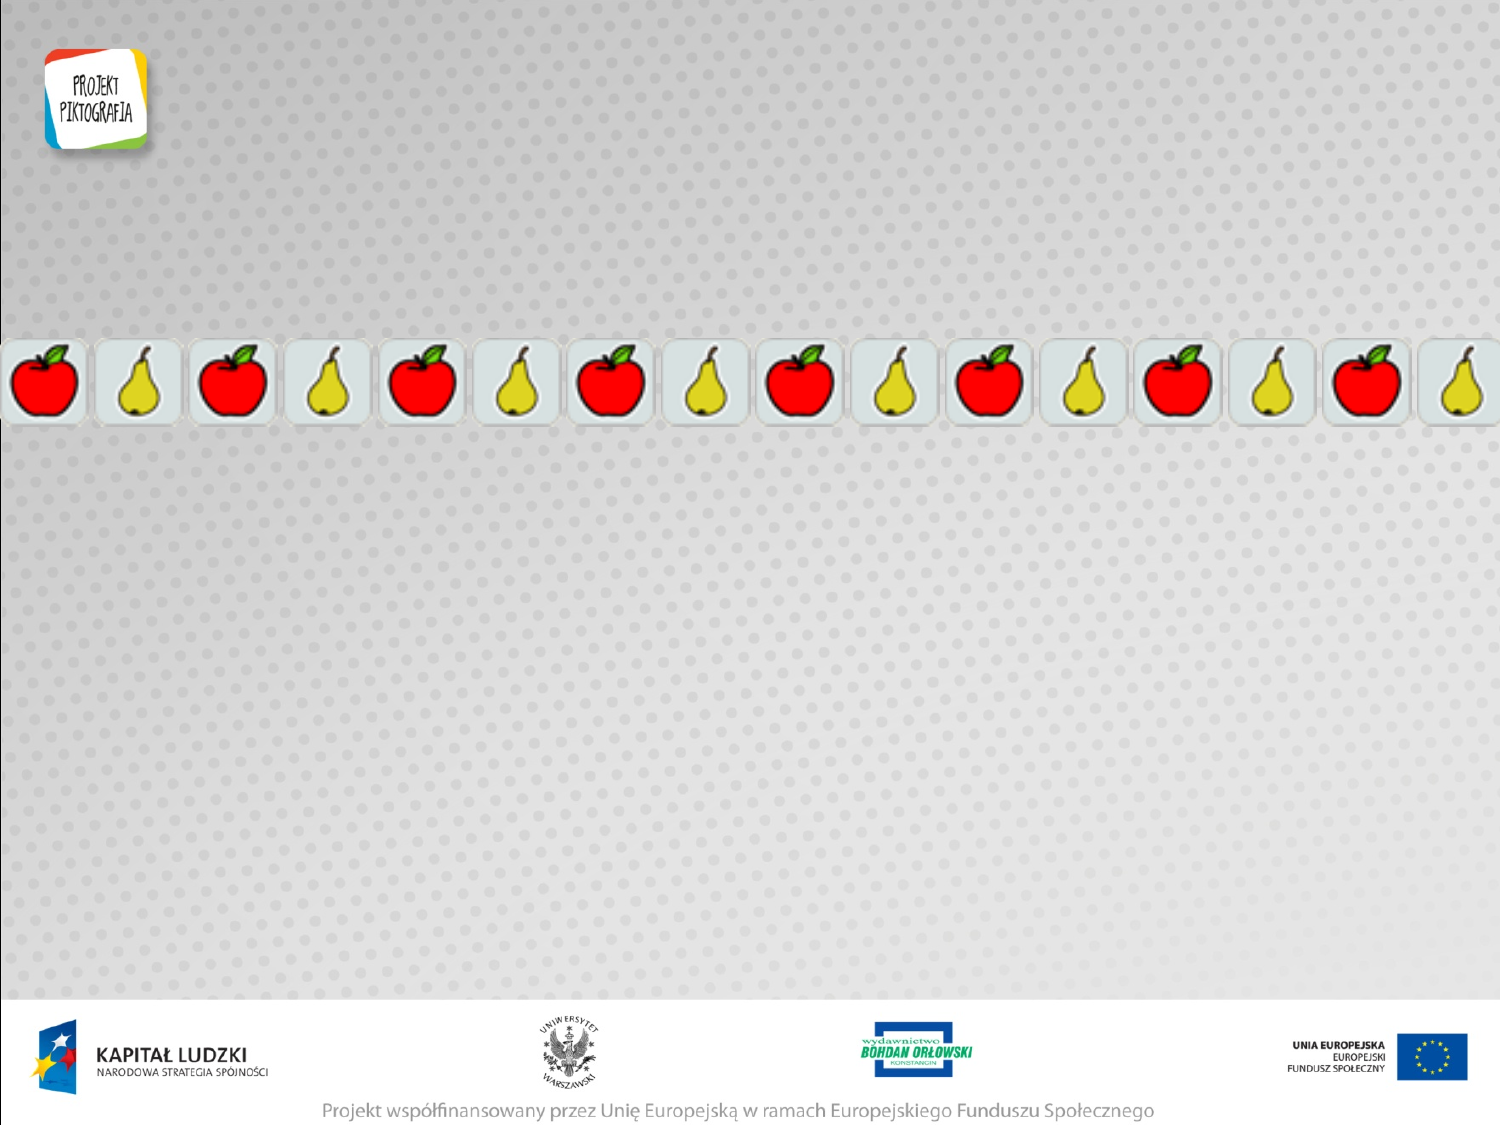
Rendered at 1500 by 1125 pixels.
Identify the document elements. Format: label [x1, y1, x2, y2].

picture [0, 0, 1500, 337]
text_box [0, 337, 1500, 427]
picture [0, 427, 1500, 1125]
